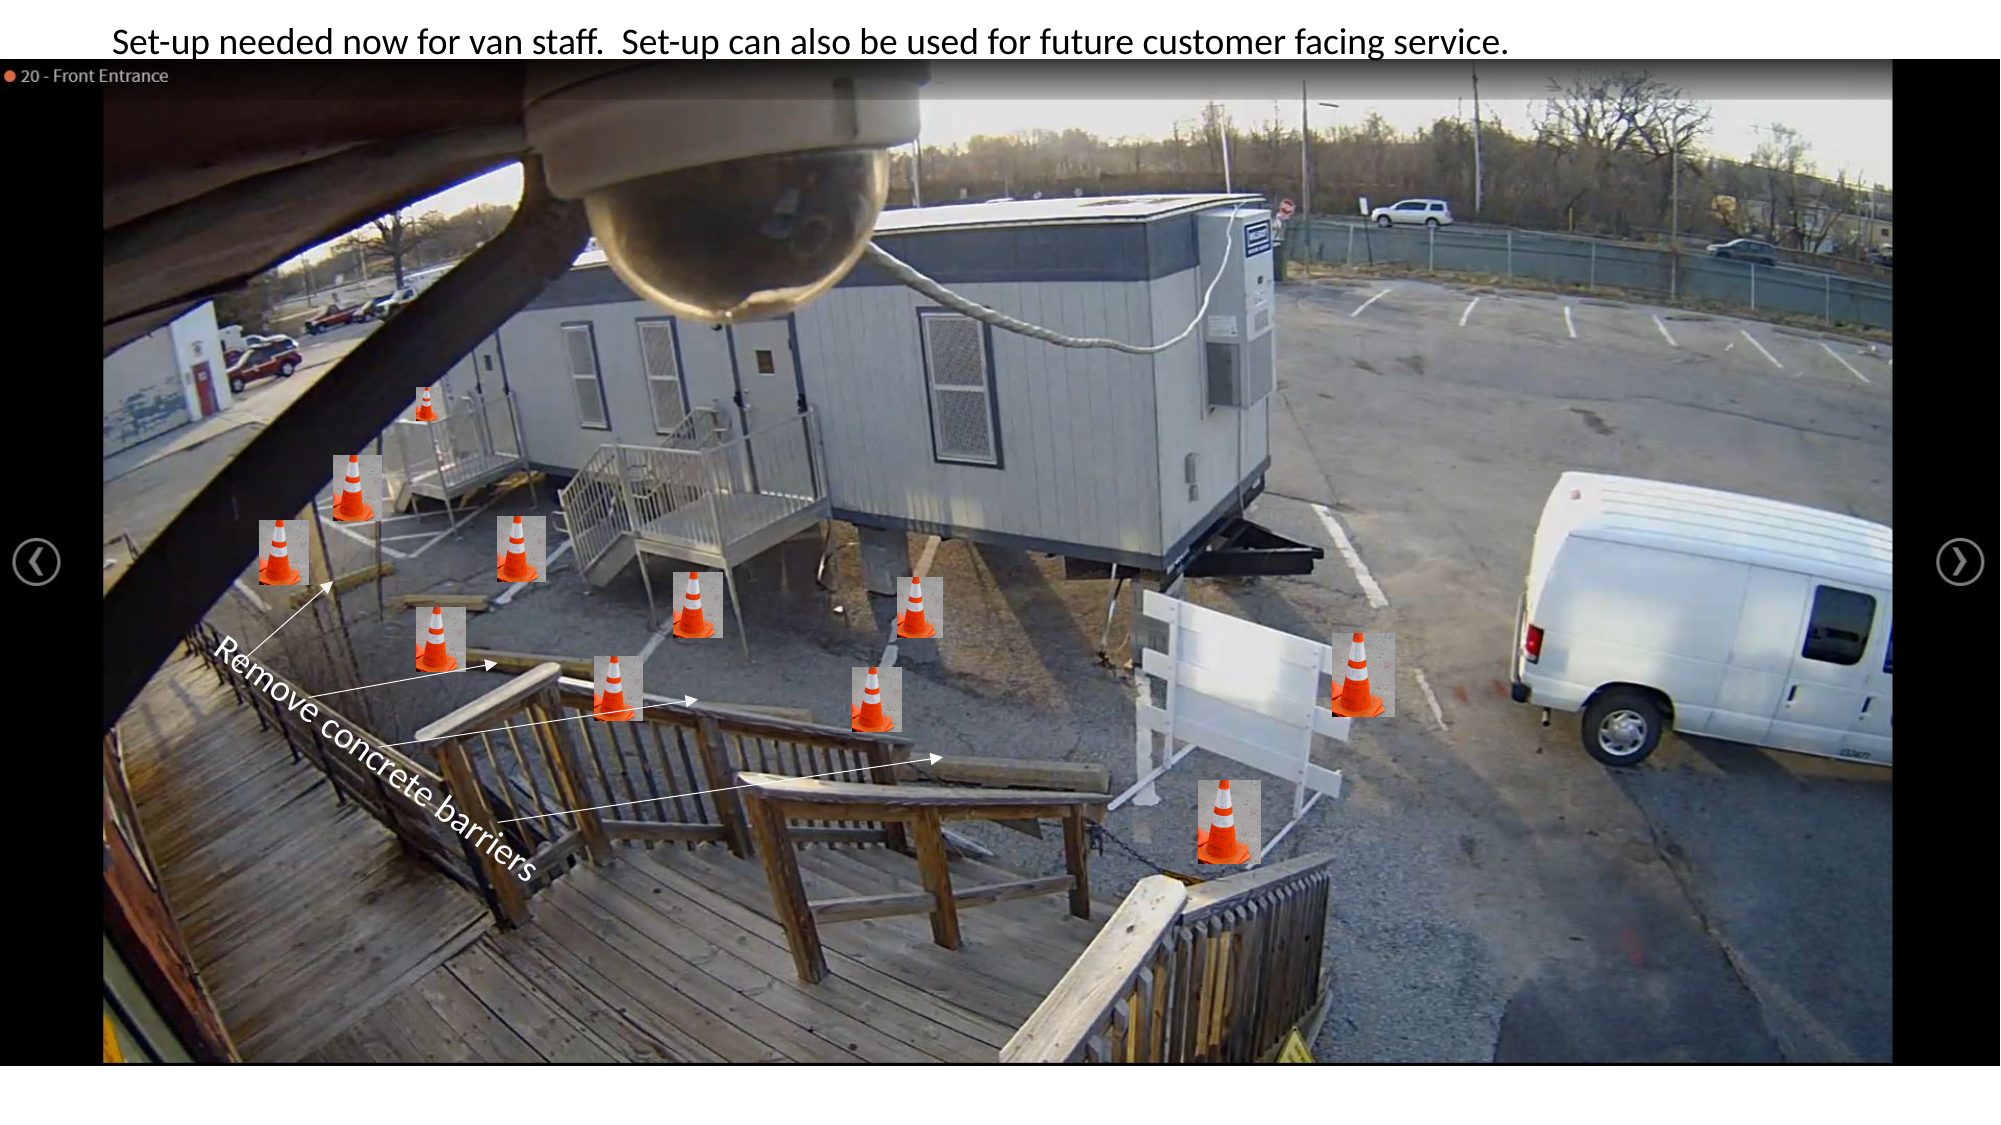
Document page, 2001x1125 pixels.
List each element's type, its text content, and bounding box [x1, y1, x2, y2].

text_box Set-up needed now for van staff. Set-up can also be used for future customer facing service. [97, 9, 1544, 59]
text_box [378, 699, 698, 748]
picture [0, 59, 2000, 1066]
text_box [308, 663, 498, 698]
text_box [497, 757, 943, 823]
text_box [235, 581, 334, 667]
